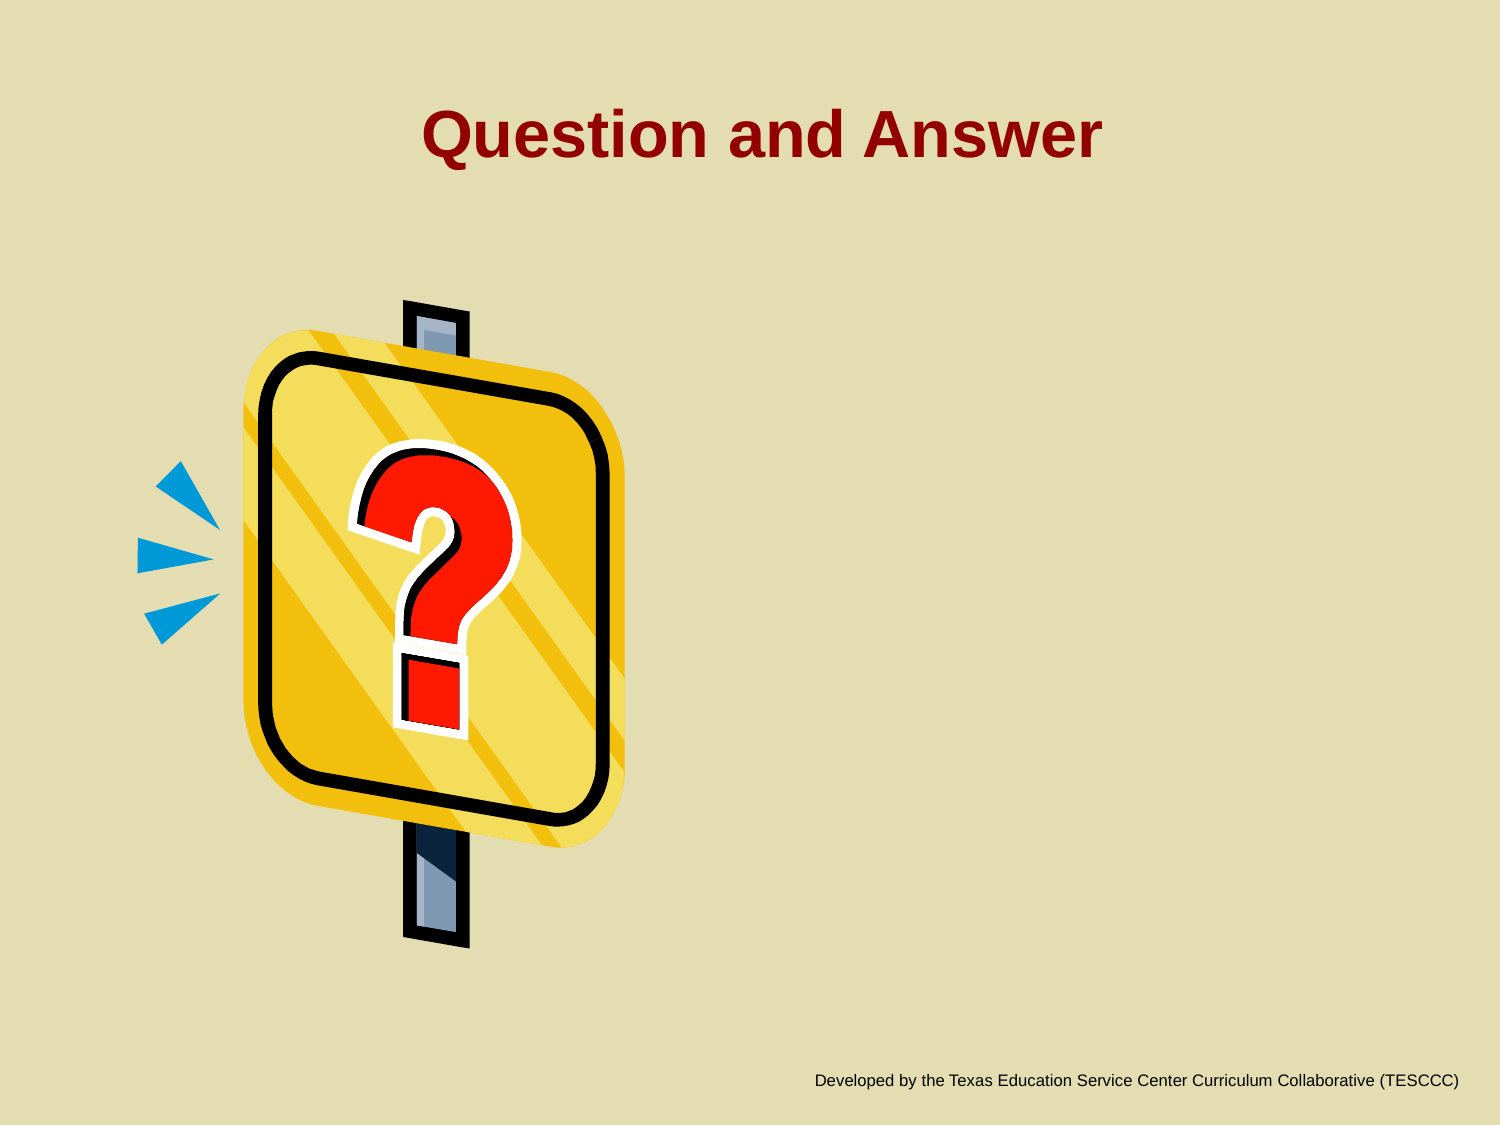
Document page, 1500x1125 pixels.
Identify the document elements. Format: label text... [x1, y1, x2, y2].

picture [137, 299, 625, 949]
title Question and Answer [87, 37, 1438, 226]
